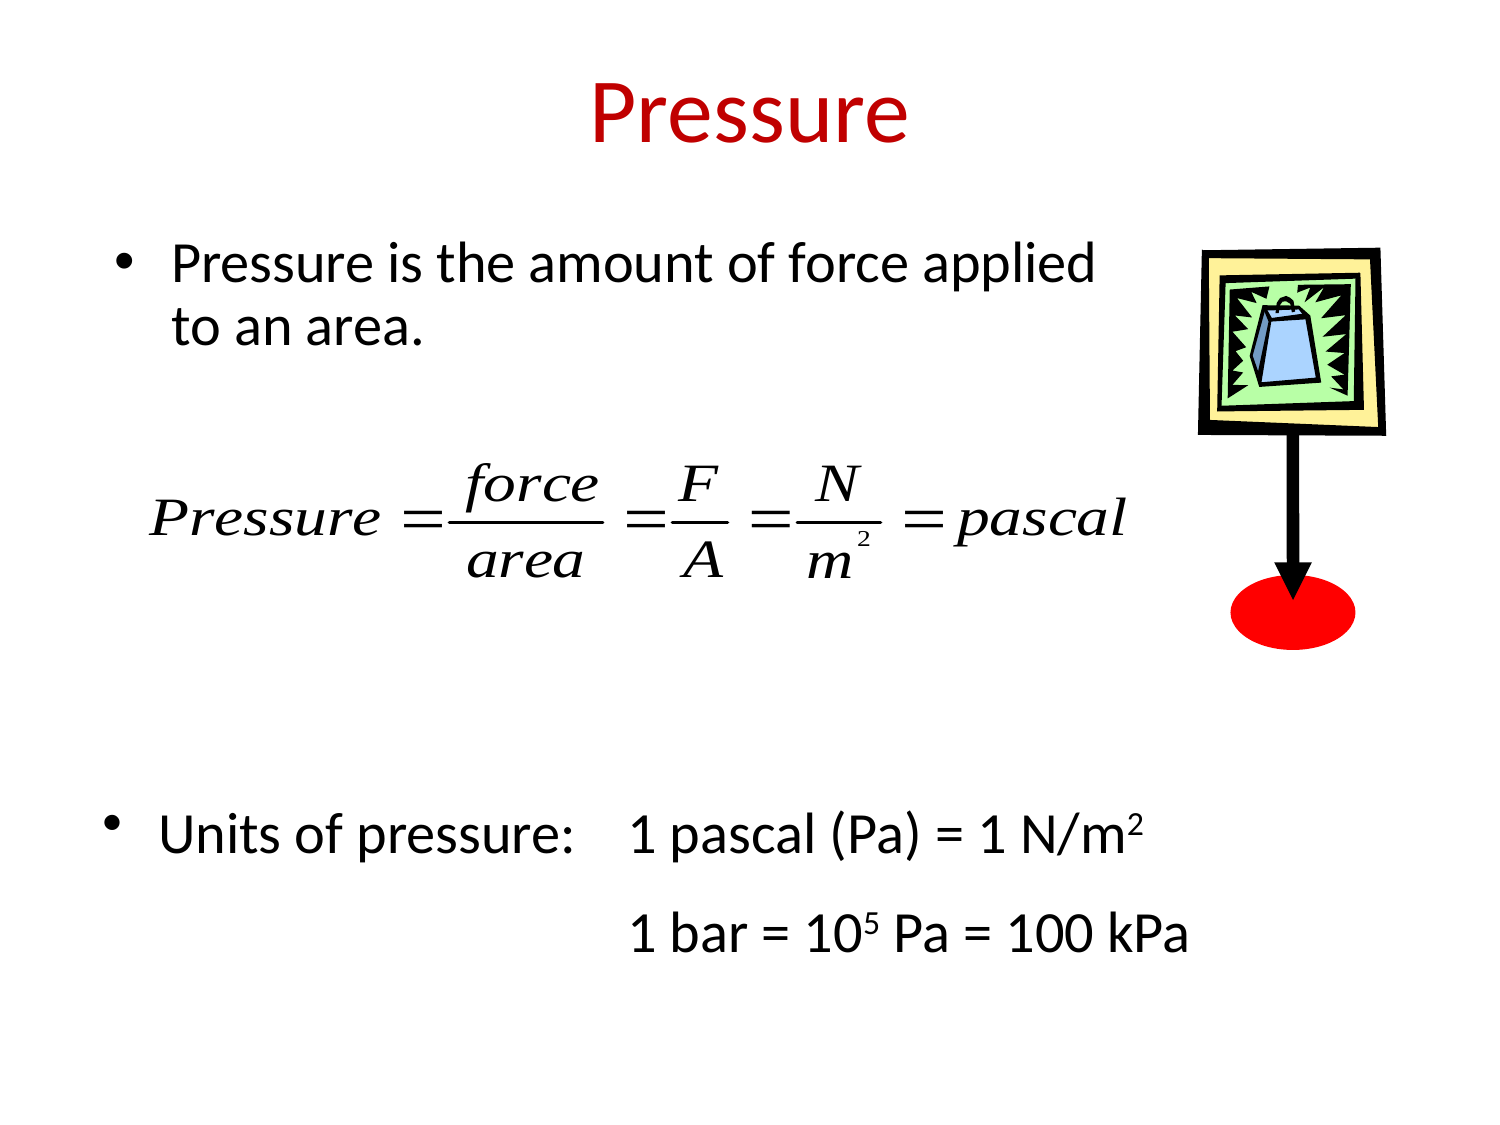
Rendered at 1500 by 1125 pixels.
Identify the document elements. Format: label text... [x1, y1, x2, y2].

text_box 1 pascal (Pa) = 1 N/m2 1 bar = 105 Pa = 100 kPa [612, 787, 1425, 972]
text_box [1197, 246, 1388, 651]
list Pressure is the amount of force applied to an area. [99, 224, 1163, 375]
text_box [137, 449, 1142, 676]
title Pressure [112, 12, 1388, 200]
text_box Units of pressure: [87, 787, 1413, 1038]
